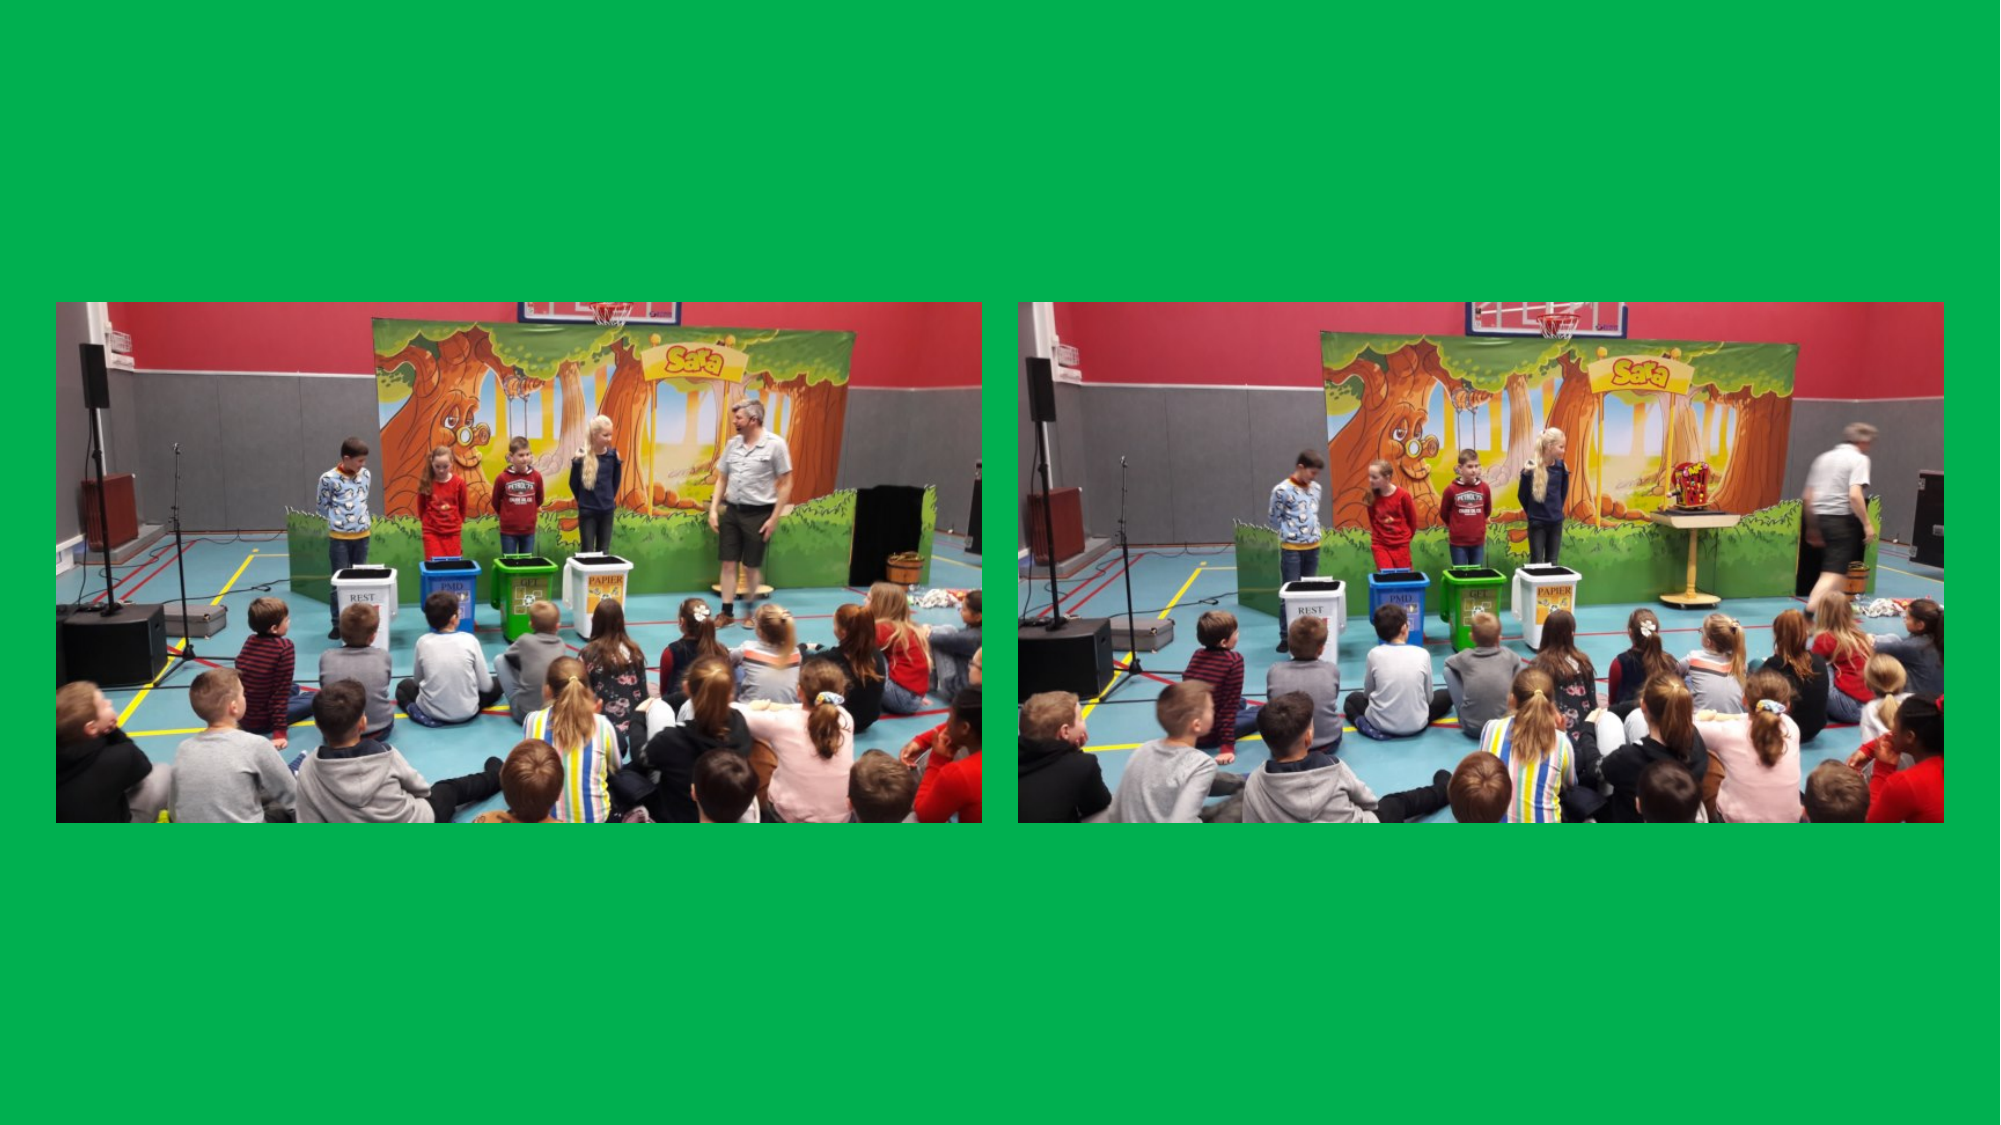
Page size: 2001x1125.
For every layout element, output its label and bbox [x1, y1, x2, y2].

picture [1018, 302, 1944, 823]
picture [56, 302, 982, 823]
